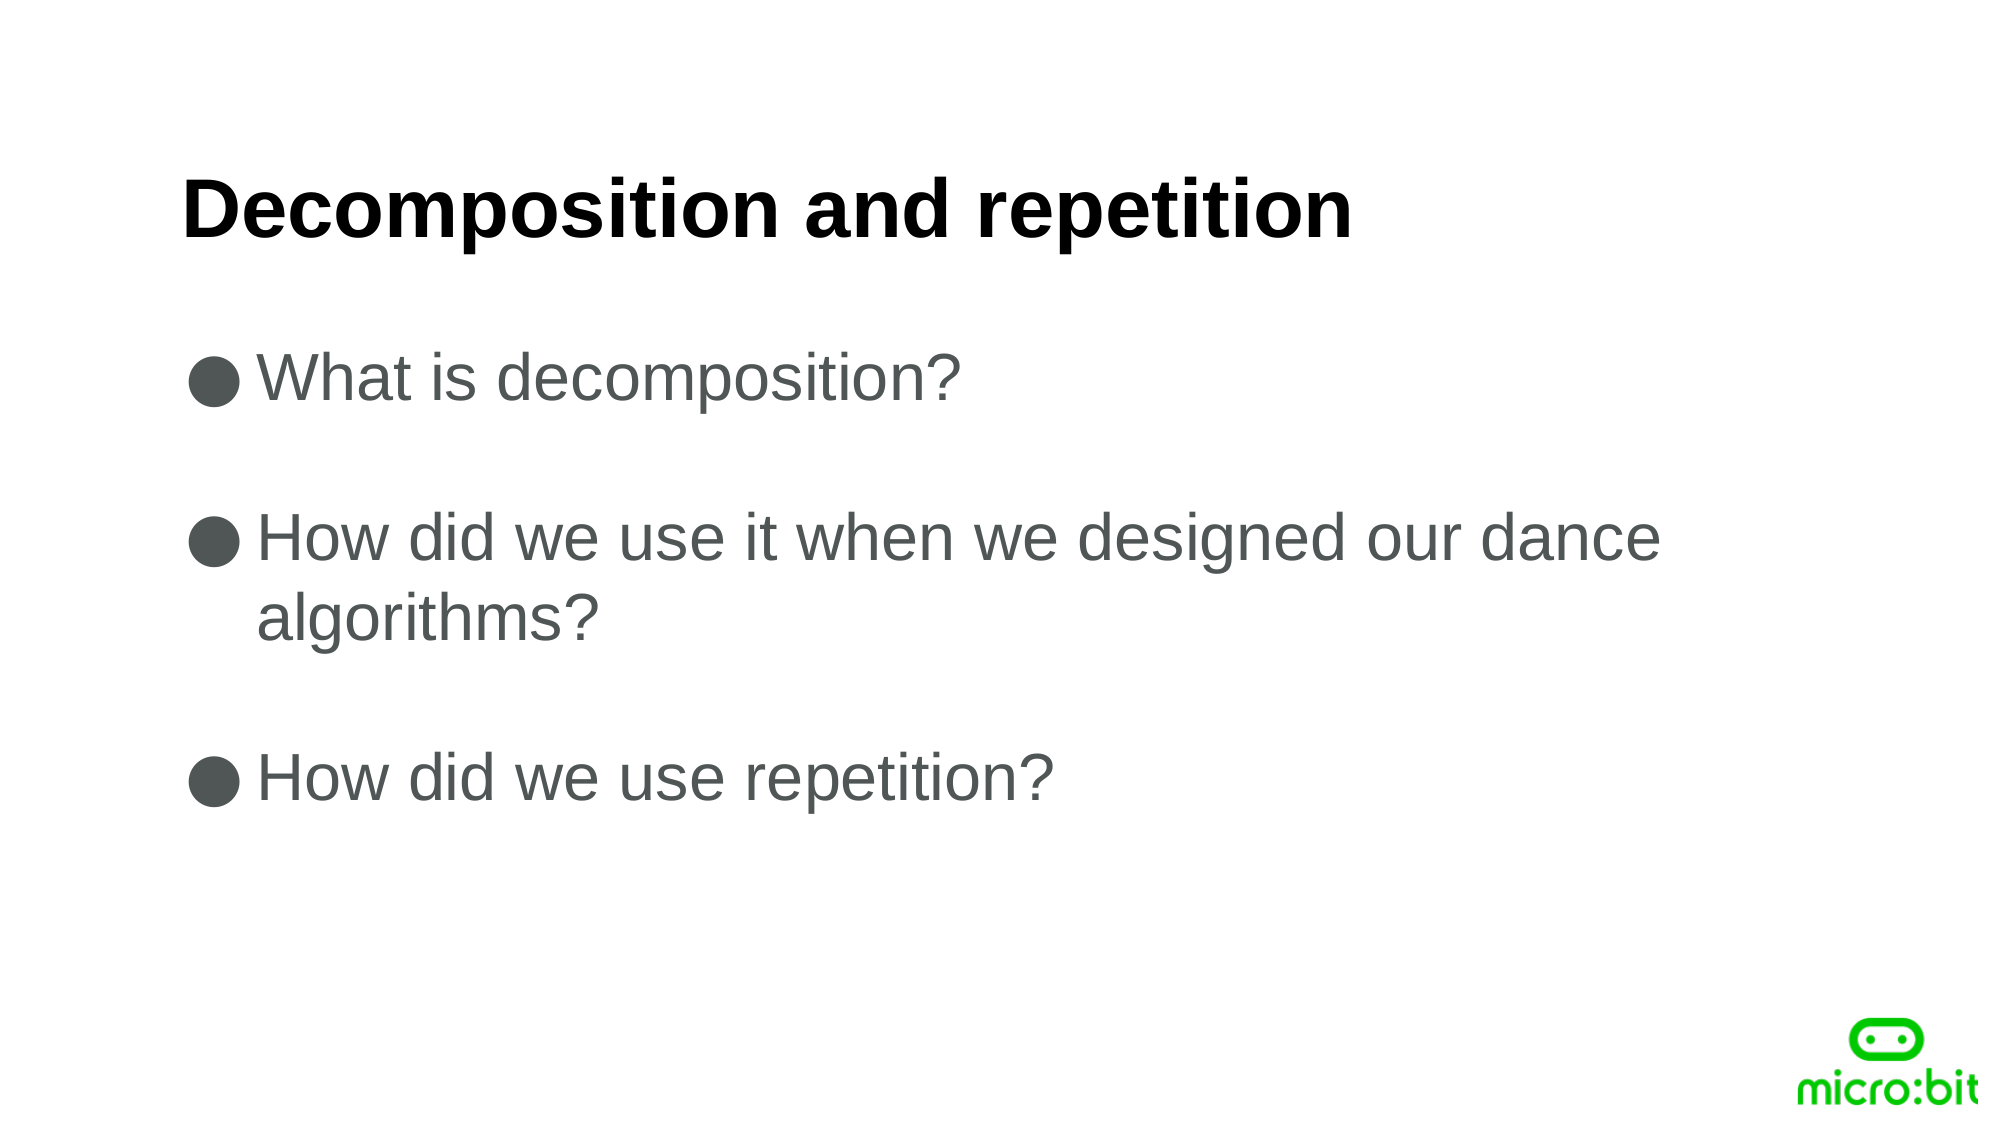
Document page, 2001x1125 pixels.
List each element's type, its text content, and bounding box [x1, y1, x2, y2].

picture [1797, 1017, 1978, 1106]
text_box Decomposition and repetition What is decomposition? How did we use it when we designed our dance algorithms? How did we use repetition? [166, 60, 1918, 884]
